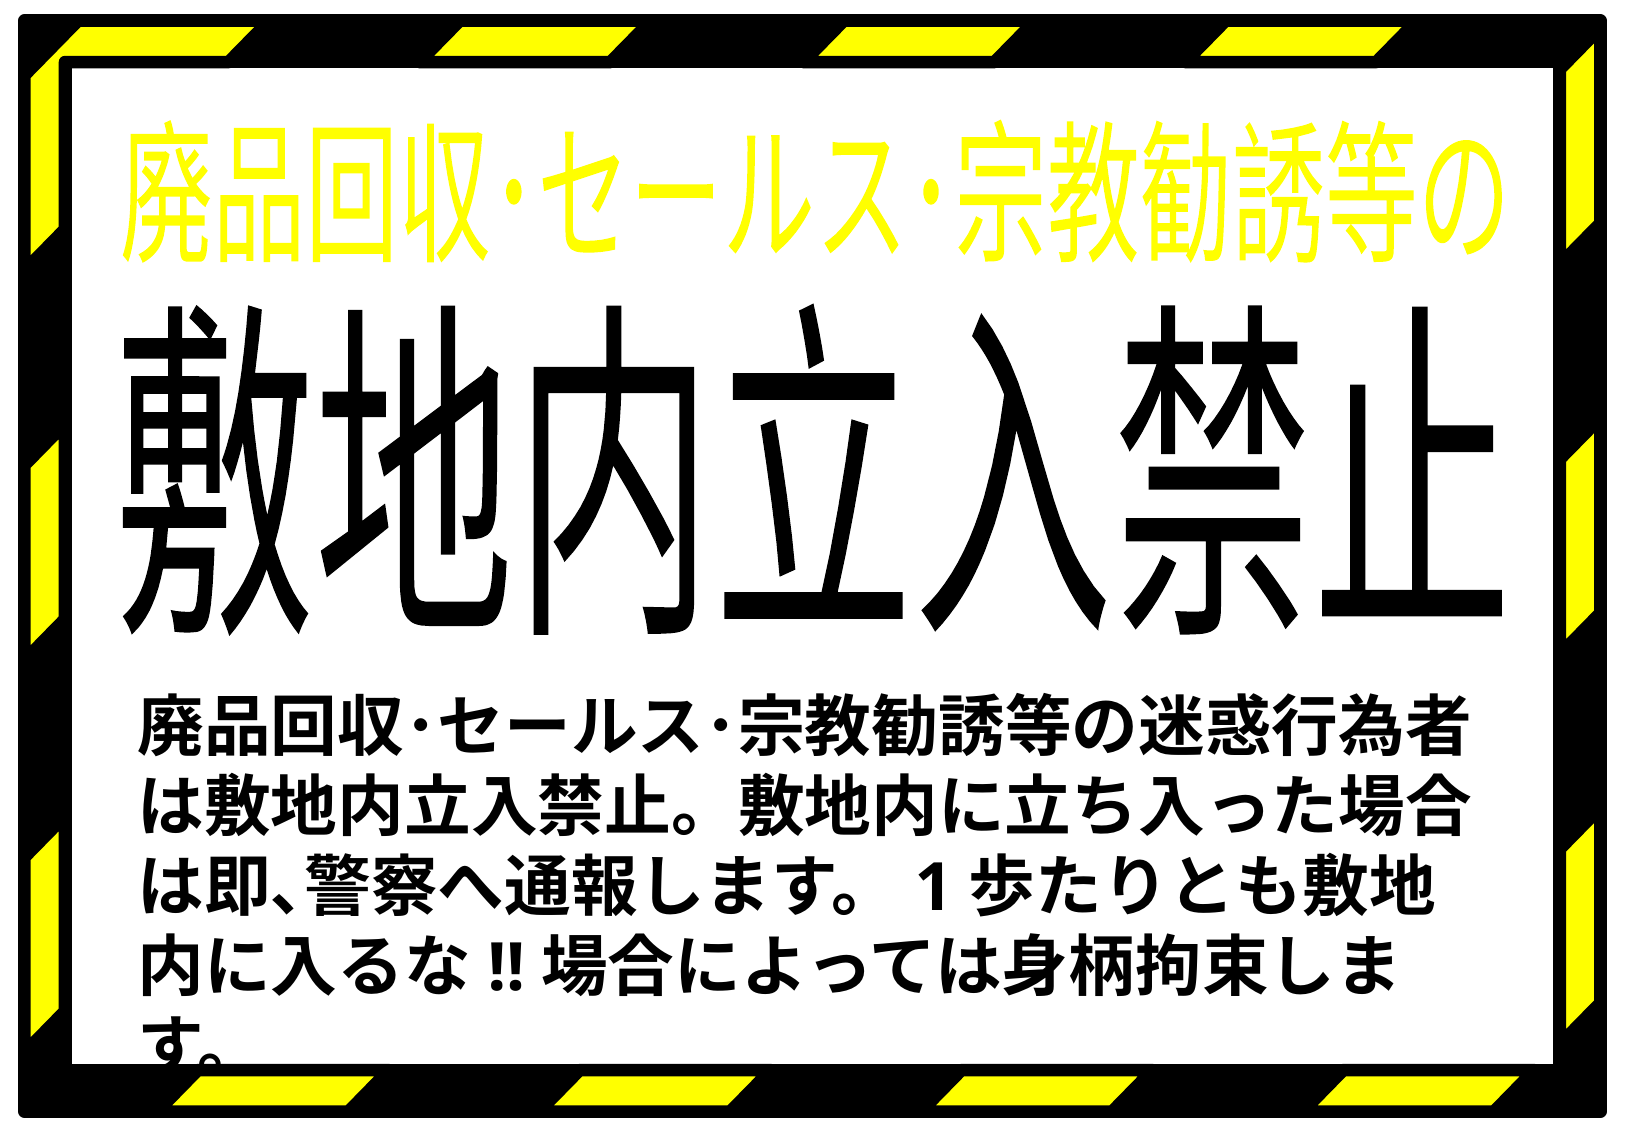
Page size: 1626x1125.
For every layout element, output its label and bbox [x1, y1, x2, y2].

text_box [24, 20, 1601, 1112]
